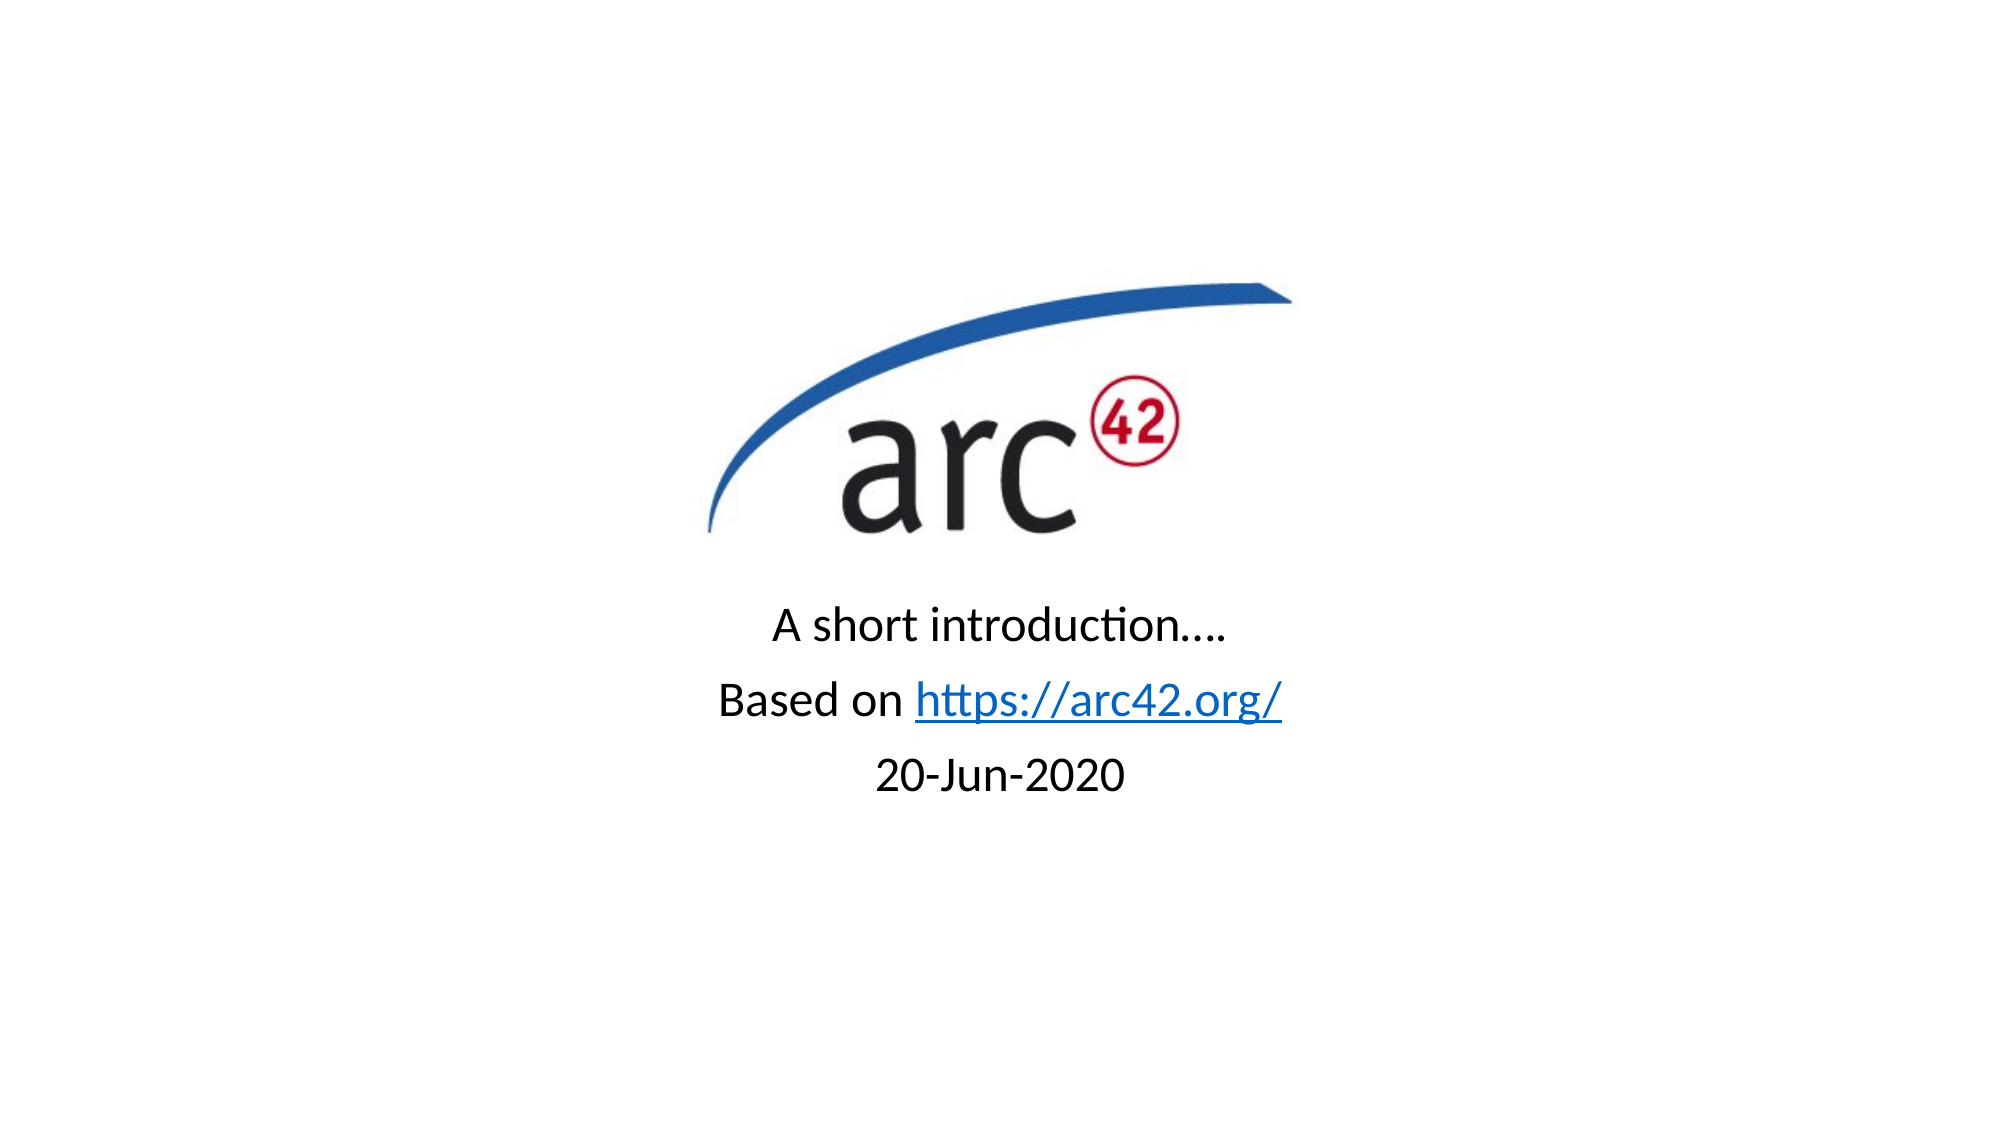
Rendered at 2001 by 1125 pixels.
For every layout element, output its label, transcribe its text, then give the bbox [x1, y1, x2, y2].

subtitle A short introduction…. Based on https://arc42.org/ 20-Jun-2020 [249, 590, 1750, 863]
picture [694, 260, 1306, 563]
